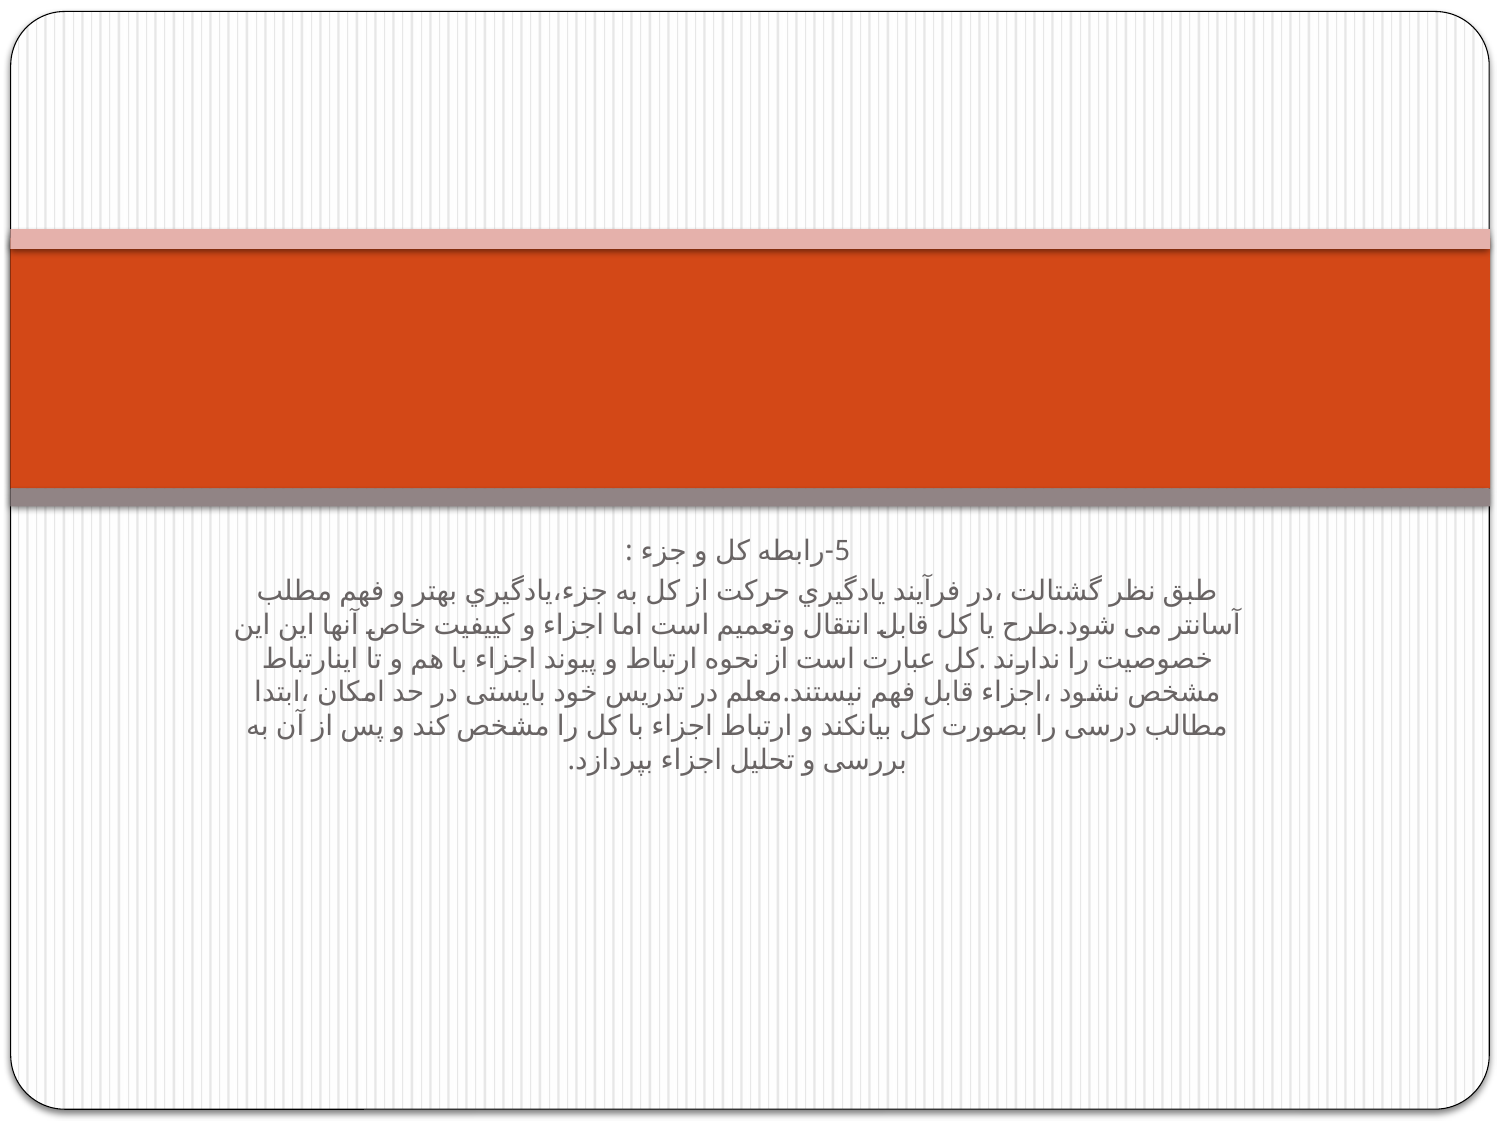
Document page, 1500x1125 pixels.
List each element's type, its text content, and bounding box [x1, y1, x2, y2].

subtitle 5-رابطه کل و جزء : طبق نظر گشتالت ،در فرآیند یادگیري حرکت از کل به جزء،یادگیري بهتر و فهم مطلب آسانتر می شود.طرح یا کل قابل انتقال وتعمیم است اما اجزاء و کییفیت خاص آنها این این خصوصیت را ندارند .کل عبارت است از نحوه ارتباط و پیوند اجزاء با هم و تا اینارتباط مشخص نشود ،اجزاء قابل فهم نیستند.معلم در تدریس خود بایستی در حد امکان ،ابتدا مطالب درسی را بصورت کل بیانکند و ارتباط اجزاء با کل را مشخص کند و پس از آن به بررسی و تحلیل اجزاء بپردازد. [212, 525, 1263, 788]
